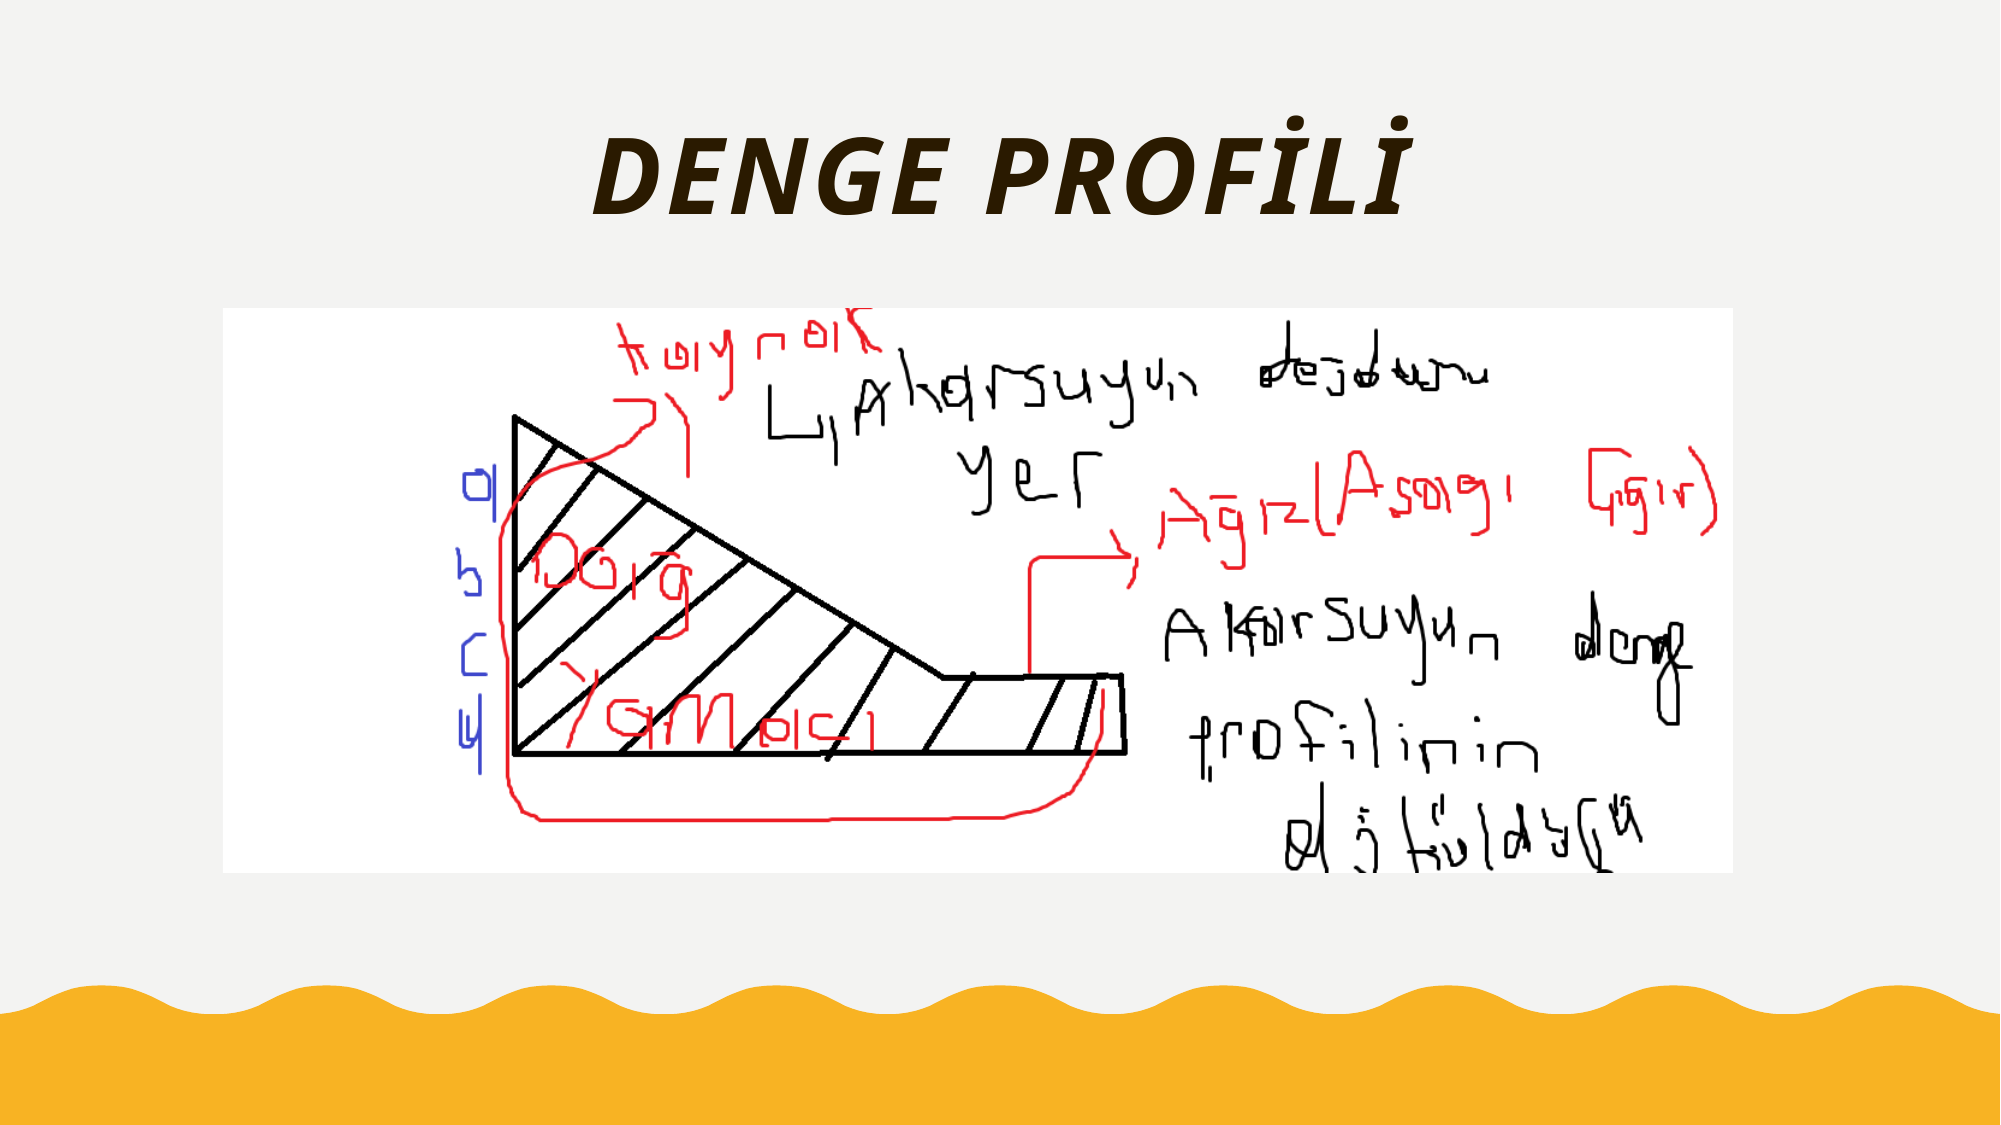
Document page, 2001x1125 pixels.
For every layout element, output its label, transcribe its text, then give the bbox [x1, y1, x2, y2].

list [222, 307, 1733, 873]
text_box [0, 984, 2000, 1125]
title DENGE PROFİLİ [125, 62, 1875, 246]
text_box [0, 0, 2000, 1013]
